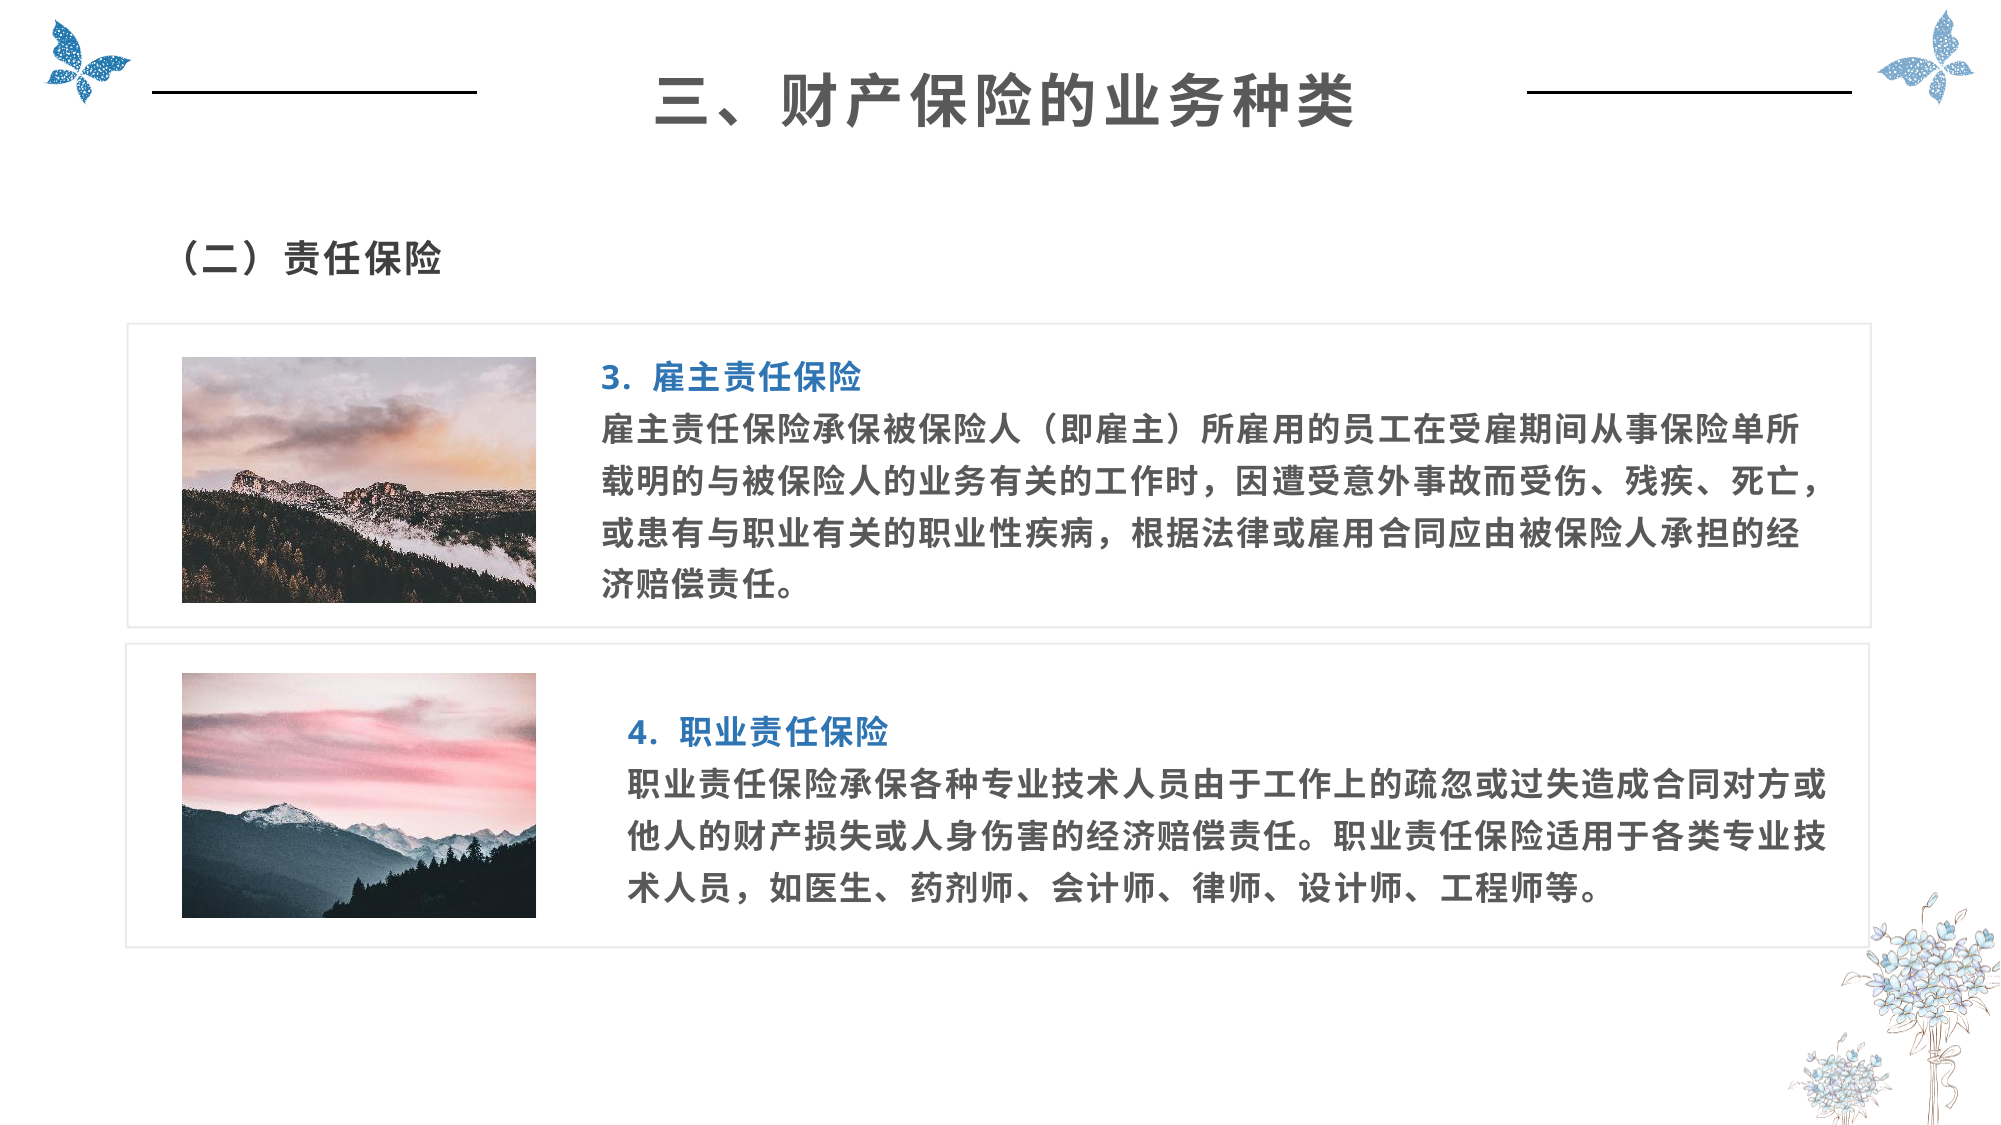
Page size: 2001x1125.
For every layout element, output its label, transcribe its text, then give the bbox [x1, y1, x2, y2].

text_box [125, 643, 1870, 948]
text_box [127, 323, 1872, 628]
text_box 4. 职业责任保险 职业责任保险承保各种专业技术人员由于工作上的疏忽或过失造成合同对方或 他人的财产损失或人身伤害的经济赔偿责任。职业责任保险适用于各类专业技术人员，如医生、药剂师、会计师、律师、设计师、工程师等。 [613, 692, 1852, 915]
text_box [151, 55, 1852, 142]
picture [181, 357, 537, 603]
text_box （二）责任保险 [149, 206, 1660, 286]
text_box 3. 雇主责任保险 雇主责任保险承保被保险人（即雇主）所雇用的员工在受雇期间从事保险单所载明的与被保险人的业务有关的工作时，因遭受意外事故而受伤、残疾、死亡，或患有与职业有关的职业性疾病，根据法律或雇用合同应由被保险人承担的经济赔偿责任。 [586, 336, 1825, 611]
picture [181, 673, 537, 918]
picture [1788, 892, 2000, 1125]
